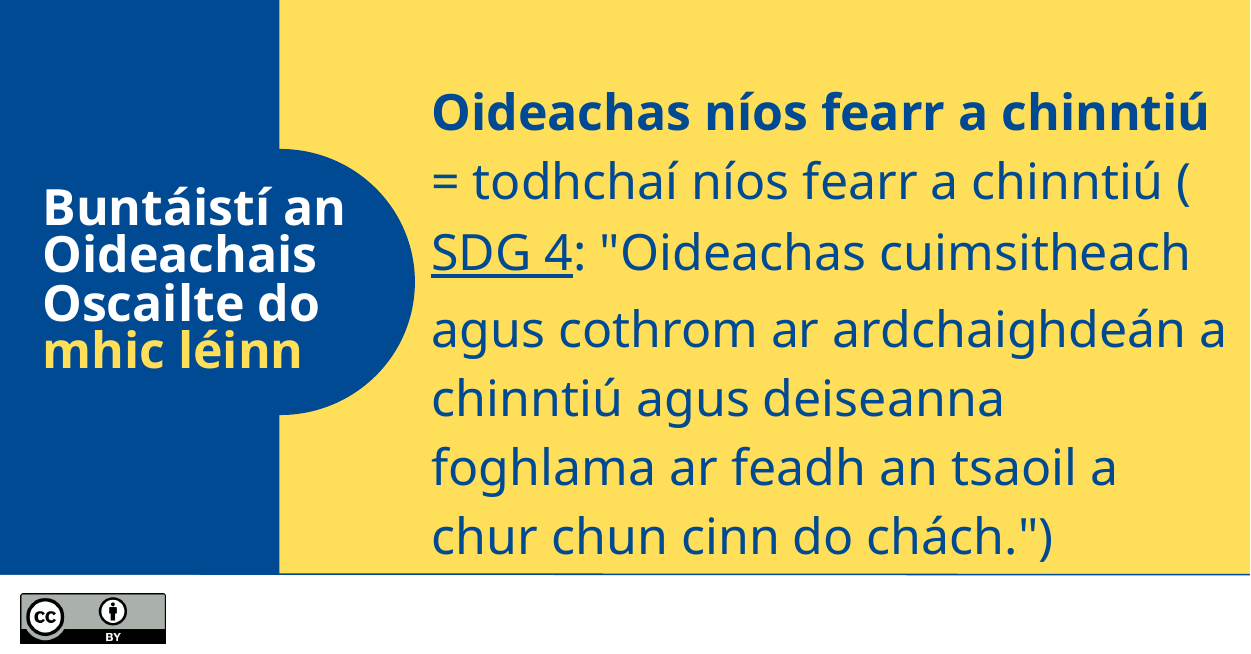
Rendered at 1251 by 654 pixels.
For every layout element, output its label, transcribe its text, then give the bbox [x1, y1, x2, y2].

text_box [206, 148, 355, 171]
text_box Oideachas níos fearr a chinntiú = todhchaí níos fearr a chinntiú (SDG 4: "Oideachas cuimsitheach agus cothrom ar ardchaighdeán a chinntiú agus deiseanna foghlama ar feadh an tsaoil a chur chun cinn do chách.") [416, 56, 1250, 572]
text_box [0, 0, 280, 573]
text_box Buntáistí an Oideachais Oscailte do mhic léinn [27, 171, 368, 394]
text_box [0, 582, 1250, 654]
picture [20, 592, 166, 645]
text_box [207, 394, 353, 416]
text_box [368, 181, 415, 383]
